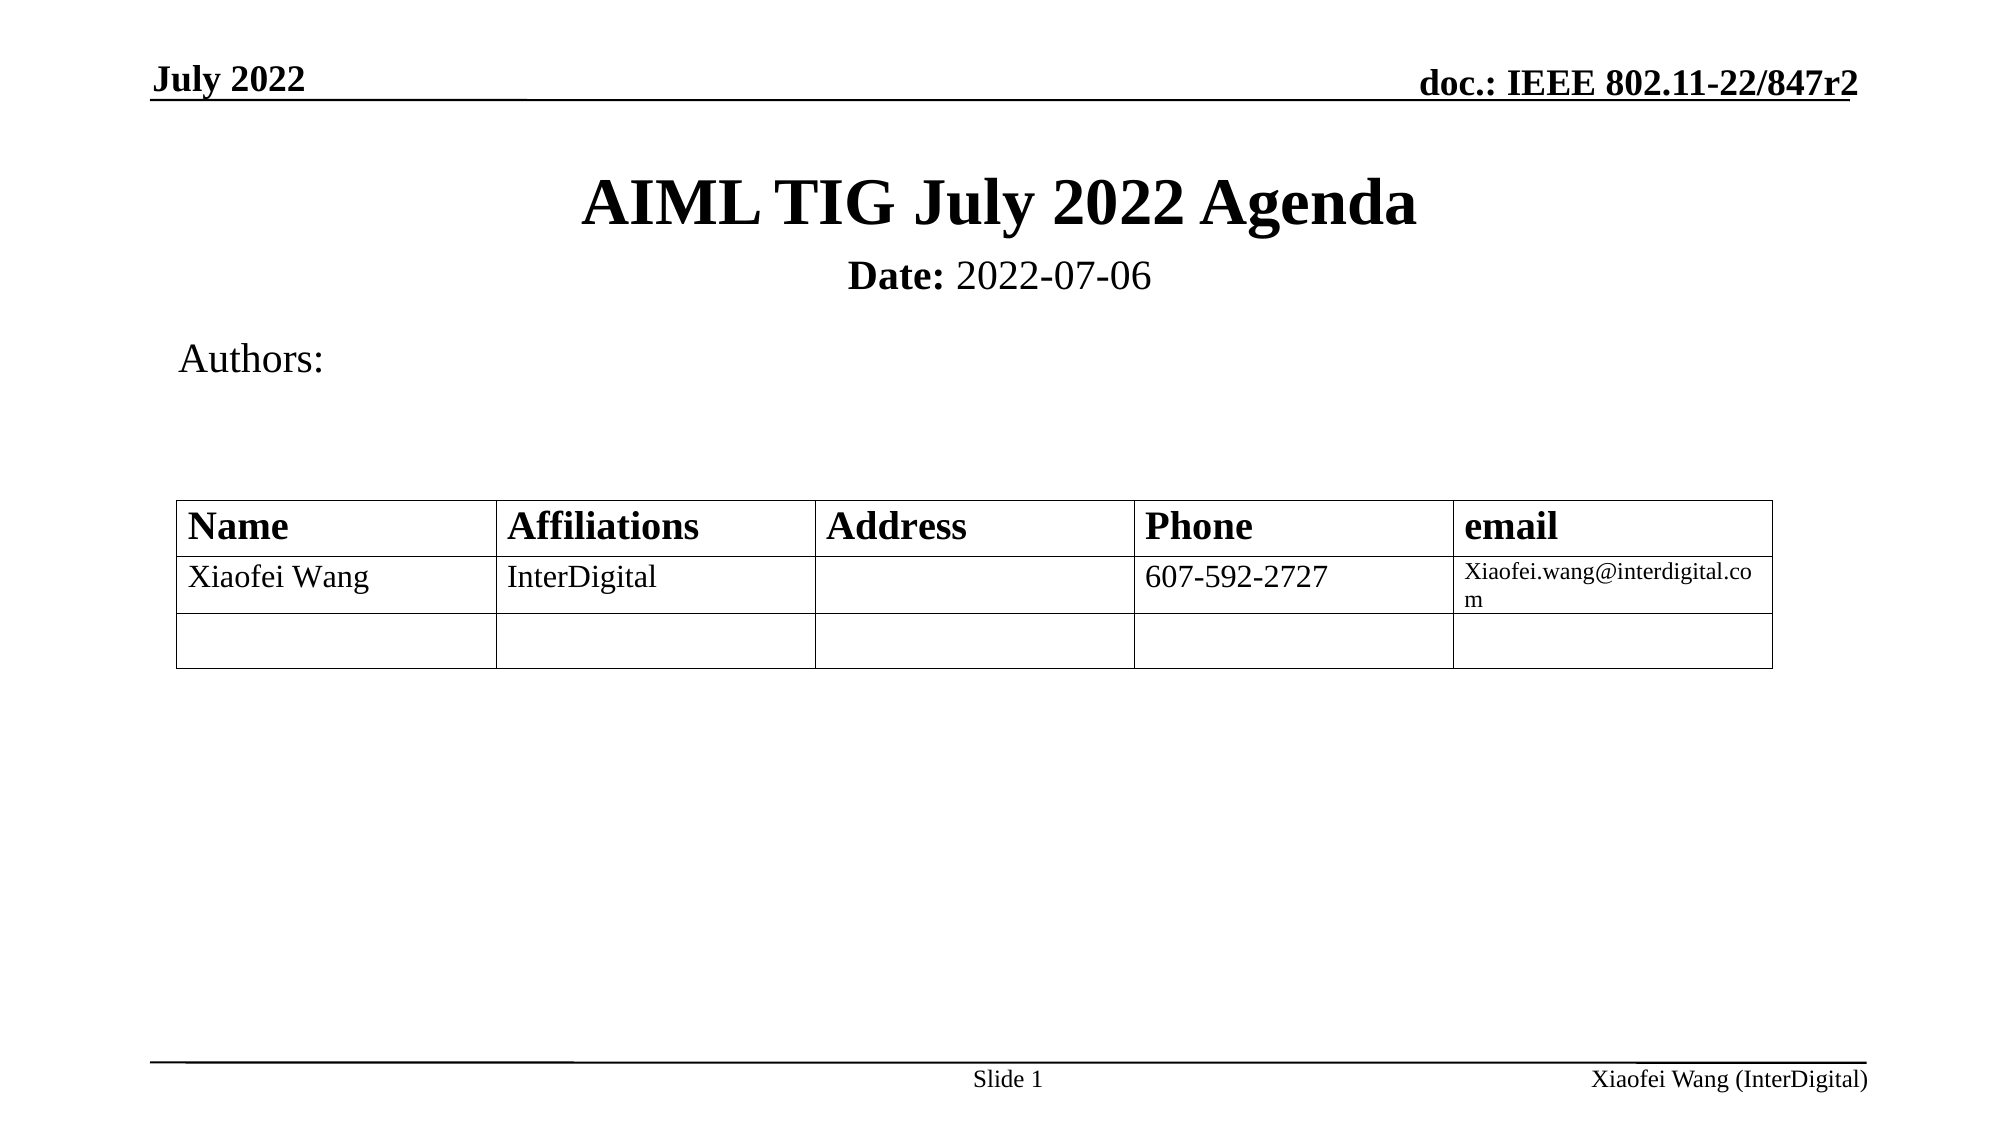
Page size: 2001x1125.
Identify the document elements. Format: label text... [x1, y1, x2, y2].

subtitle Date: 2022-07-06 [299, 239, 1701, 319]
slide_number Slide 1 [950, 1061, 1067, 1123]
title AIML TIG July 2022 Agenda [149, 76, 1851, 319]
footer Xiaofei Wang (InterDigital) [1171, 1061, 1869, 1093]
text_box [161, 500, 1823, 905]
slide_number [152, 54, 563, 100]
text_box Authors: [162, 323, 401, 387]
